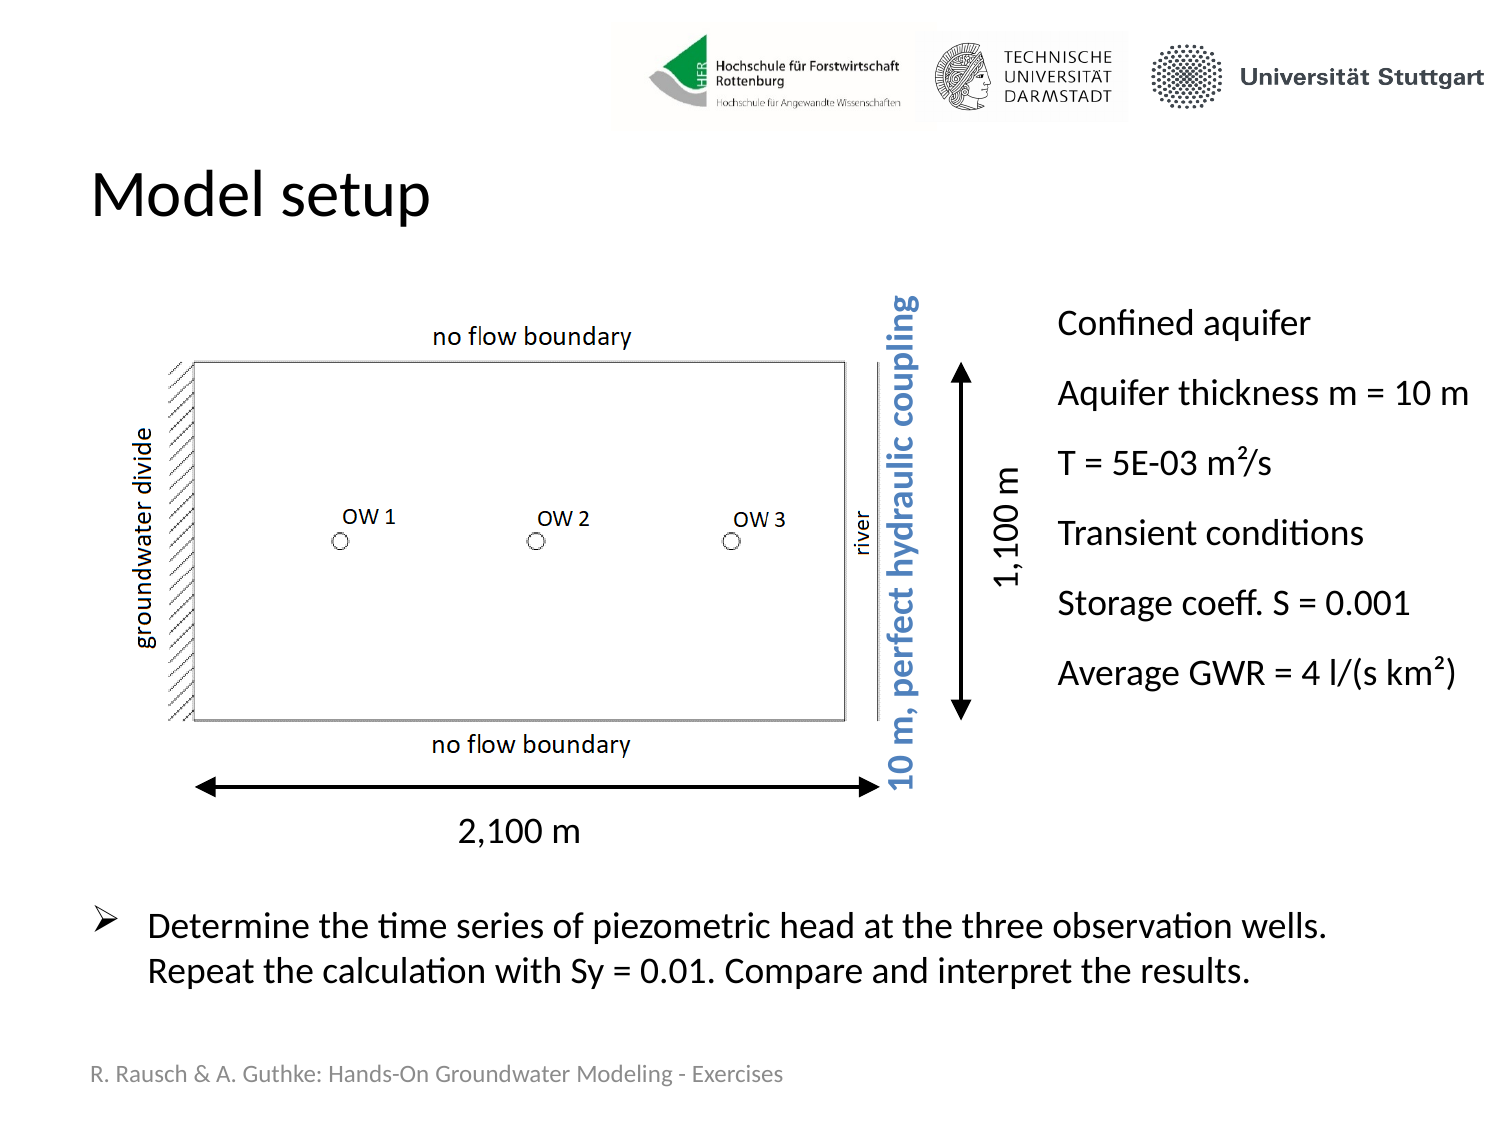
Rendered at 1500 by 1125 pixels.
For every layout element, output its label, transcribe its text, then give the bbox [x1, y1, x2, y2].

text_box 10 m, perfect hydraulic coupling [867, 244, 928, 808]
text_box Determine the time series of piezometric head at the three observation wells. Repeat the calculation with Sy = 0.01. Compare and interpret the results. [76, 893, 1388, 999]
picture [1151, 44, 1491, 109]
slide_number R. Rausch & A. Guthke: Hands-On Groundwater Modeling - Exercises [75, 1042, 916, 1103]
text_box 1,100 m [972, 344, 1033, 712]
picture [123, 290, 911, 766]
title Model setup [75, 136, 1425, 244]
picture [611, 22, 1129, 131]
text_box 2,100 m [336, 799, 703, 859]
text_box Confined aquifer Aquifer thickness m = 10 m T = 5E-03 m²/s Transient conditions Storage coeff. S = 0.001 Average GWR = 4 l/(s km²) [1042, 290, 1486, 701]
